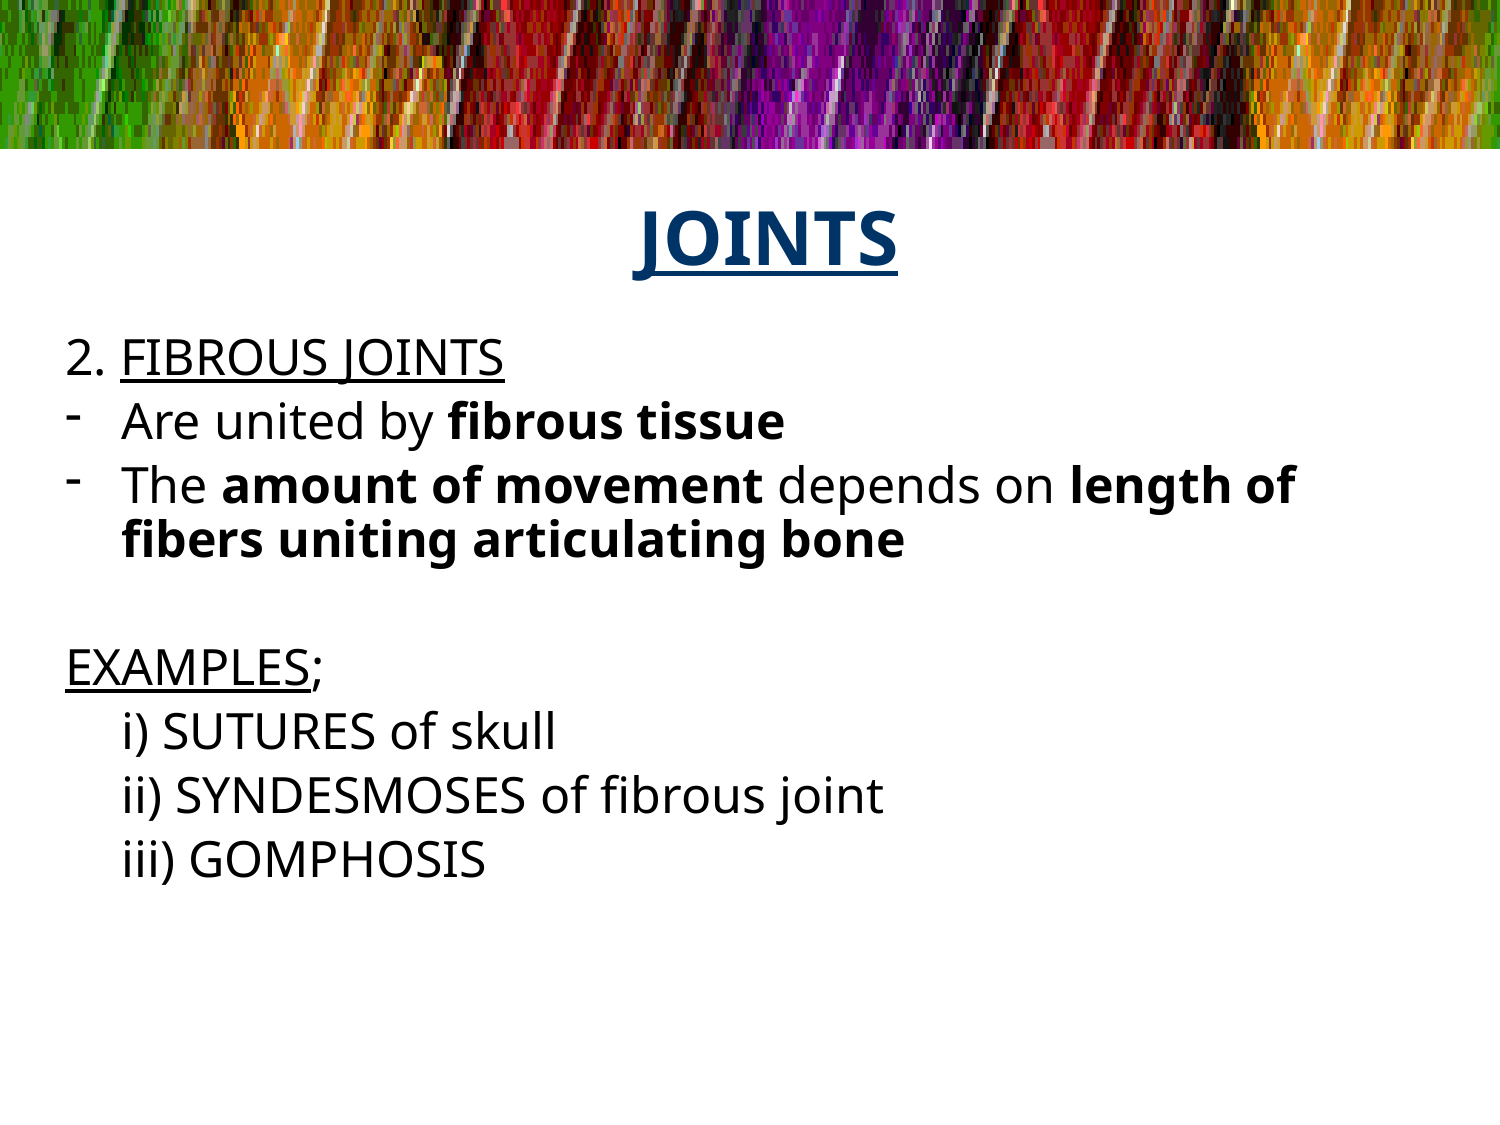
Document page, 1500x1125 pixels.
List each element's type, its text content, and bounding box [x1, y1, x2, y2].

list 2. FIBROUS JOINTS Are united by fibrous tissue The amount of movement depends on length of fibers uniting articulating bone EXAMPLES; i) SUTURES of skull ii) SYNDESMOSES of fibrous joint iii) GOMPHOSIS [49, 324, 1463, 1001]
title JOINTS [93, 163, 1444, 307]
picture [0, 0, 1500, 149]
